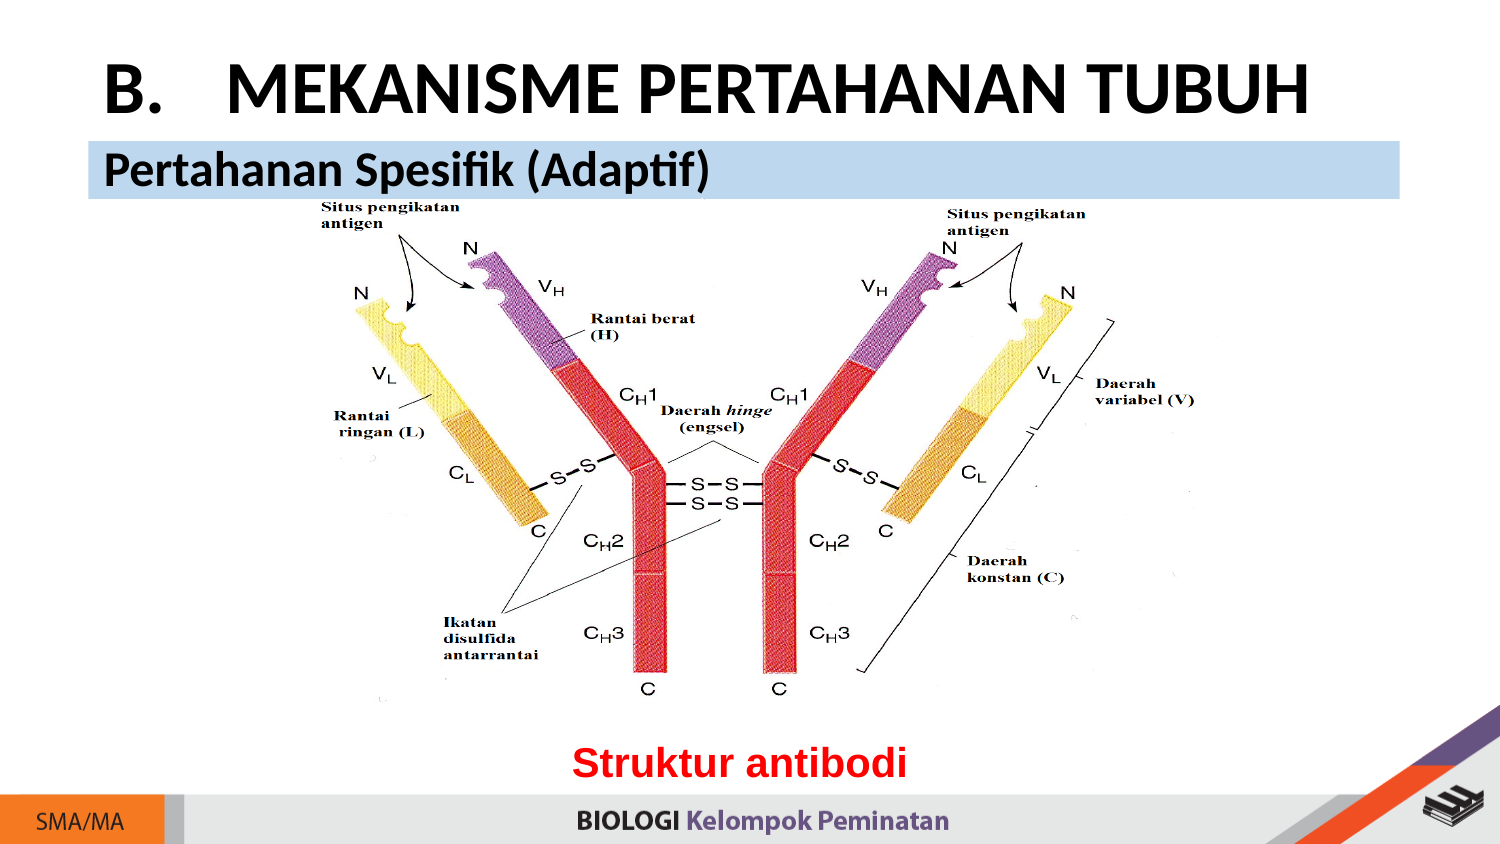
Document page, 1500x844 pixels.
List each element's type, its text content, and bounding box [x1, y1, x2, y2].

text_box MEKANISME PERTAHANAN TUBUH [88, 49, 1400, 129]
picture [0, 198, 1500, 844]
text_box Pertahanan Spesifik (Adaptif) [88, 141, 1400, 199]
